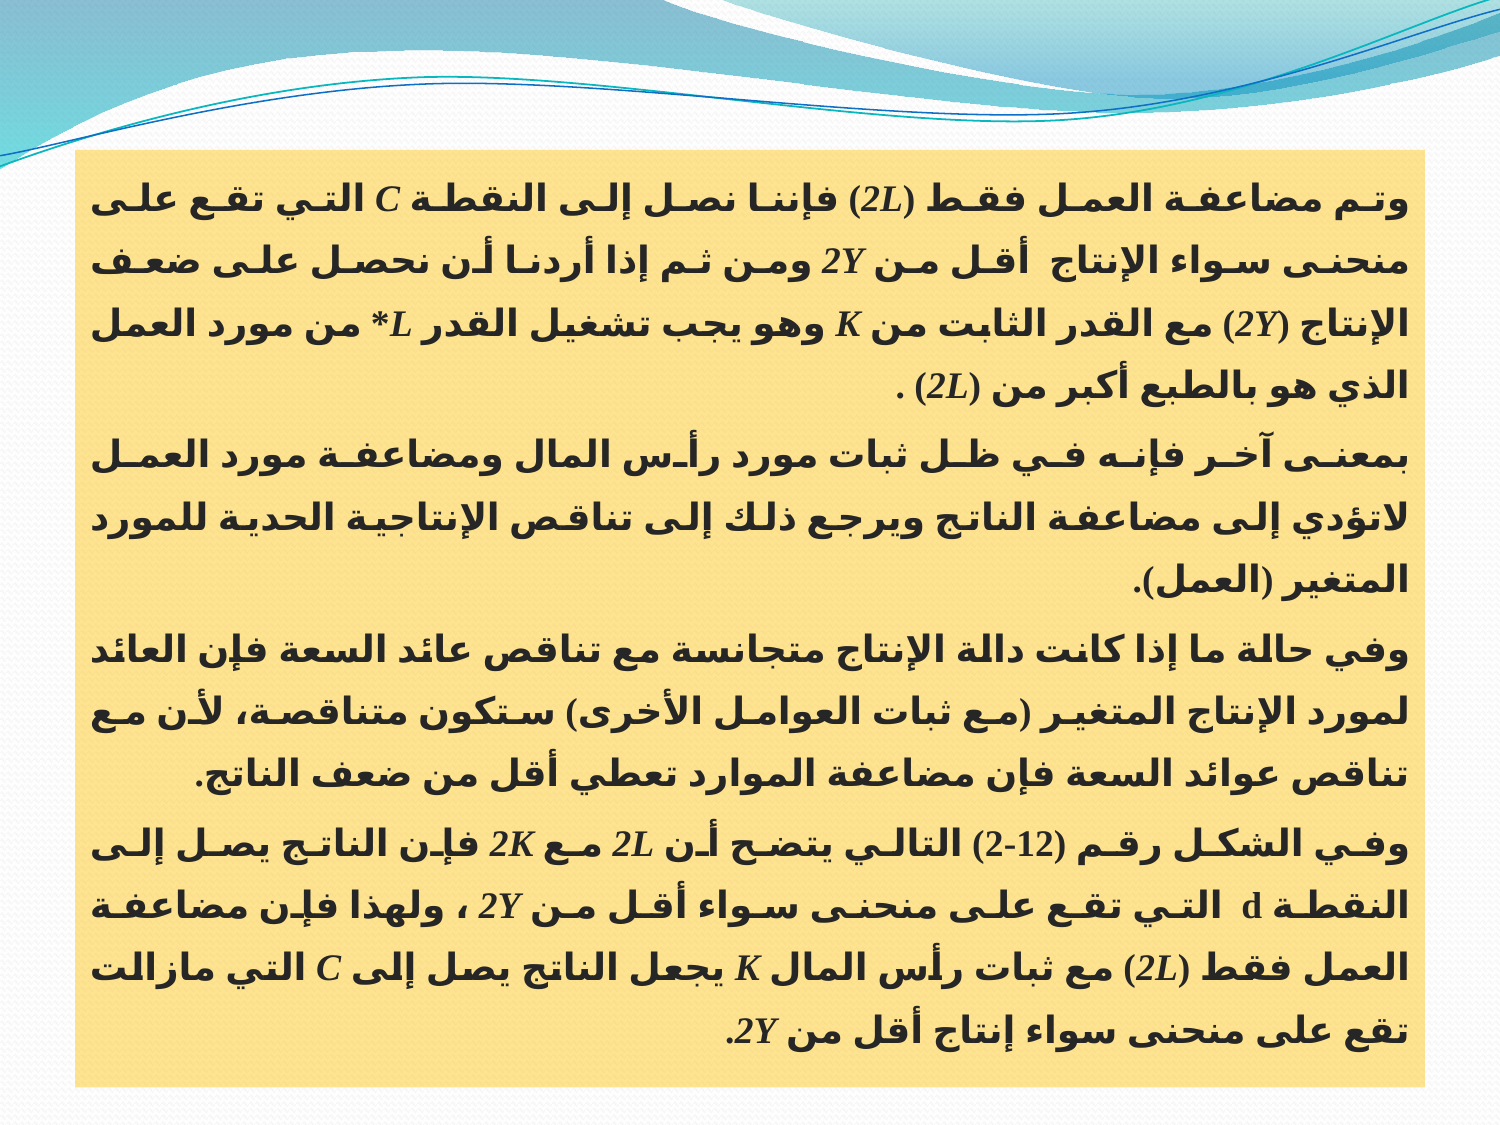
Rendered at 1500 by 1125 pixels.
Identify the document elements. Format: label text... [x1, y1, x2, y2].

list وتم مضاعفة العمل فقط (2L) فإننا نصل إلى النقطة C التي تقع على منحنى سواء الإنتاج أقل من 2Y ومن ثم إذا أردنا أن نحصل على ضعف الإنتاج (2Y) مع القدر الثابت من K وهو يجب تشغيل القدر L* من مورد العمل الذي هو بالطبع أكبر من (2L) . بمعنى آخر فإنه في ظل ثبات مورد رأس المال ومضاعفة مورد العمل لاتؤدي إلى مضاعفة الناتج ويرجع ذلك إلى تناقص الإنتاجية الحدية للمورد المتغير (العمل). وفي حالة ما إذا كانت دالة الإنتاج متجانسة مع تناقص عائد السعة فإن العائد لمورد الإنتاج المتغير (مع ثبات العوامل الأخرى) ستكون متناقصة، لأن مع تناقص عوائد السعة فإن مضاعفة الموارد تعطي أقل من ضعف الناتج. وفي الشكل رقم (12-2) التالي يتضح أن 2L مع 2K فإن الناتج يصل إلى النقطة d التي تقع على منحنى سواء أقل من 2Y ، ولهذا فإن مضاعفة العمل فقط (2L) مع ثبات رأس المال K يجعل الناتج يصل إلى C التي مازالت تقع على منحنى سواء إنتاج أقل من 2Y. [75, 149, 1425, 1088]
